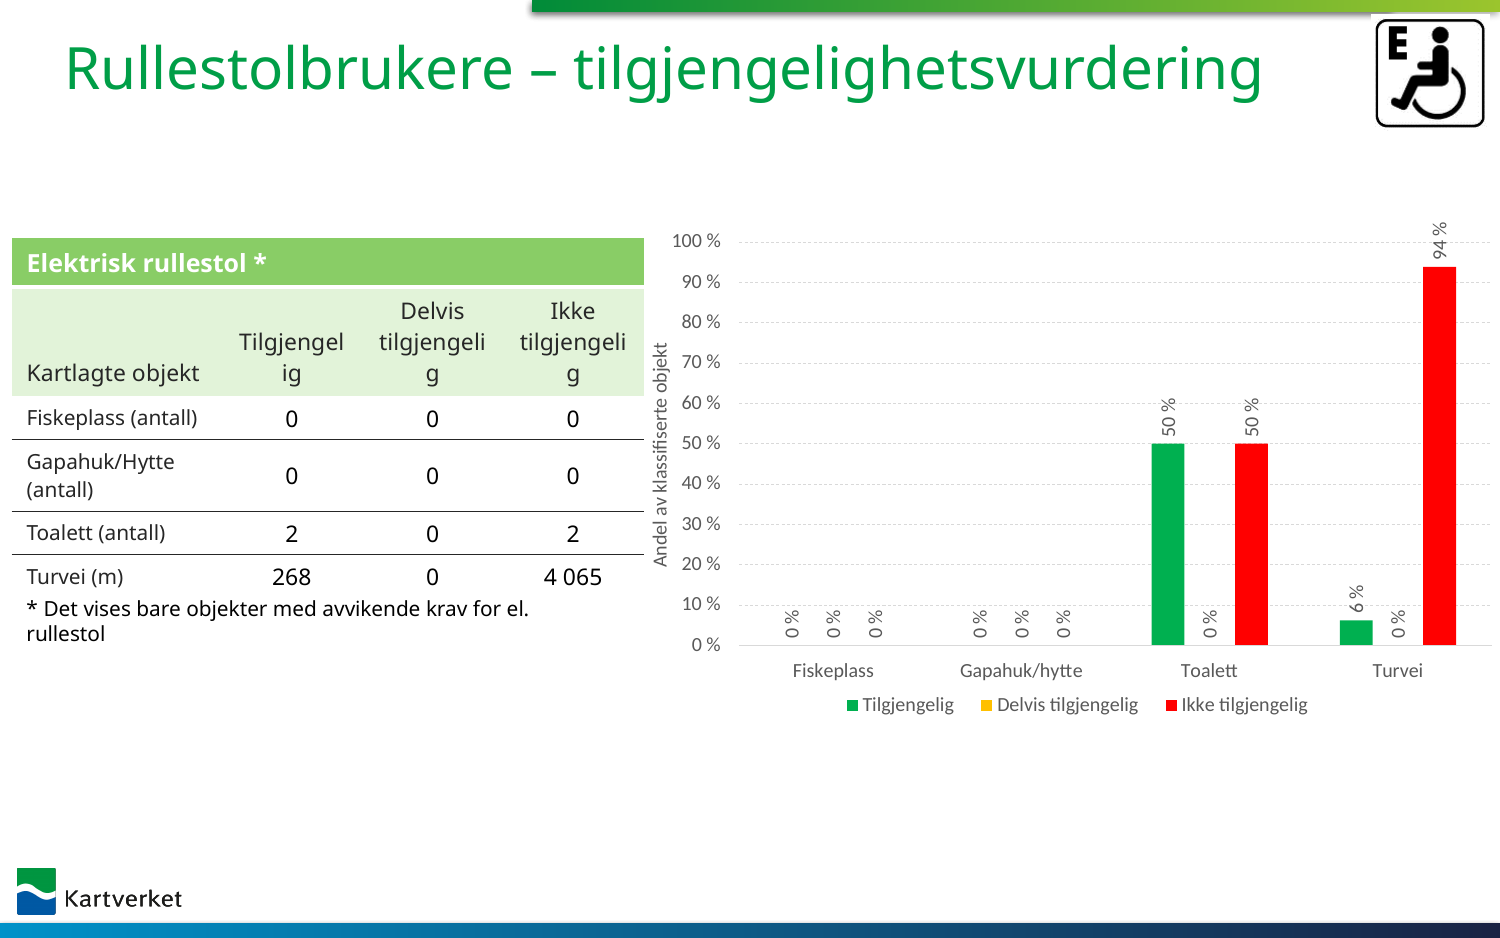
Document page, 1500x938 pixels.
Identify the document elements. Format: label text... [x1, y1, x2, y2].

table_cell 0 [362, 555, 503, 588]
table_cell 0 [362, 512, 503, 554]
table_cell Toalett (antall) [12, 512, 222, 554]
table_cell 0 [222, 396, 362, 439]
picture [643, 218, 1500, 728]
text_box * Det vises bare objekter med avvikende krav for el. rullestol [11, 588, 597, 653]
table_cell 0 [503, 396, 638, 439]
table_cell Ikke tilgjengelig [503, 289, 638, 396]
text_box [1371, 13, 1491, 133]
table_cell 4 065 [503, 555, 638, 598]
table_cell Kartlagte objekt [12, 289, 222, 396]
text_box Rullestolbrukere – tilgjengelighetsvurdering [49, 12, 1372, 109]
table_header Elektrisk rullestol * [12, 238, 638, 285]
table_cell Tilgjengelig [222, 289, 362, 396]
table_cell 2 [222, 512, 362, 554]
table_cell Delvis tilgjengelig [362, 289, 503, 396]
table_cell 0 [362, 440, 503, 511]
table_cell 0 [362, 396, 503, 439]
table_cell 0 [222, 440, 362, 511]
table_cell 0 [503, 440, 638, 511]
table_cell 268 [222, 555, 362, 588]
table_cell 2 [503, 512, 638, 554]
table_cell Gapahuk/Hytte (antall) [12, 440, 222, 511]
table_cell Turvei (m) [12, 555, 222, 588]
table_cell Fiskeplass (antall) [12, 396, 222, 439]
